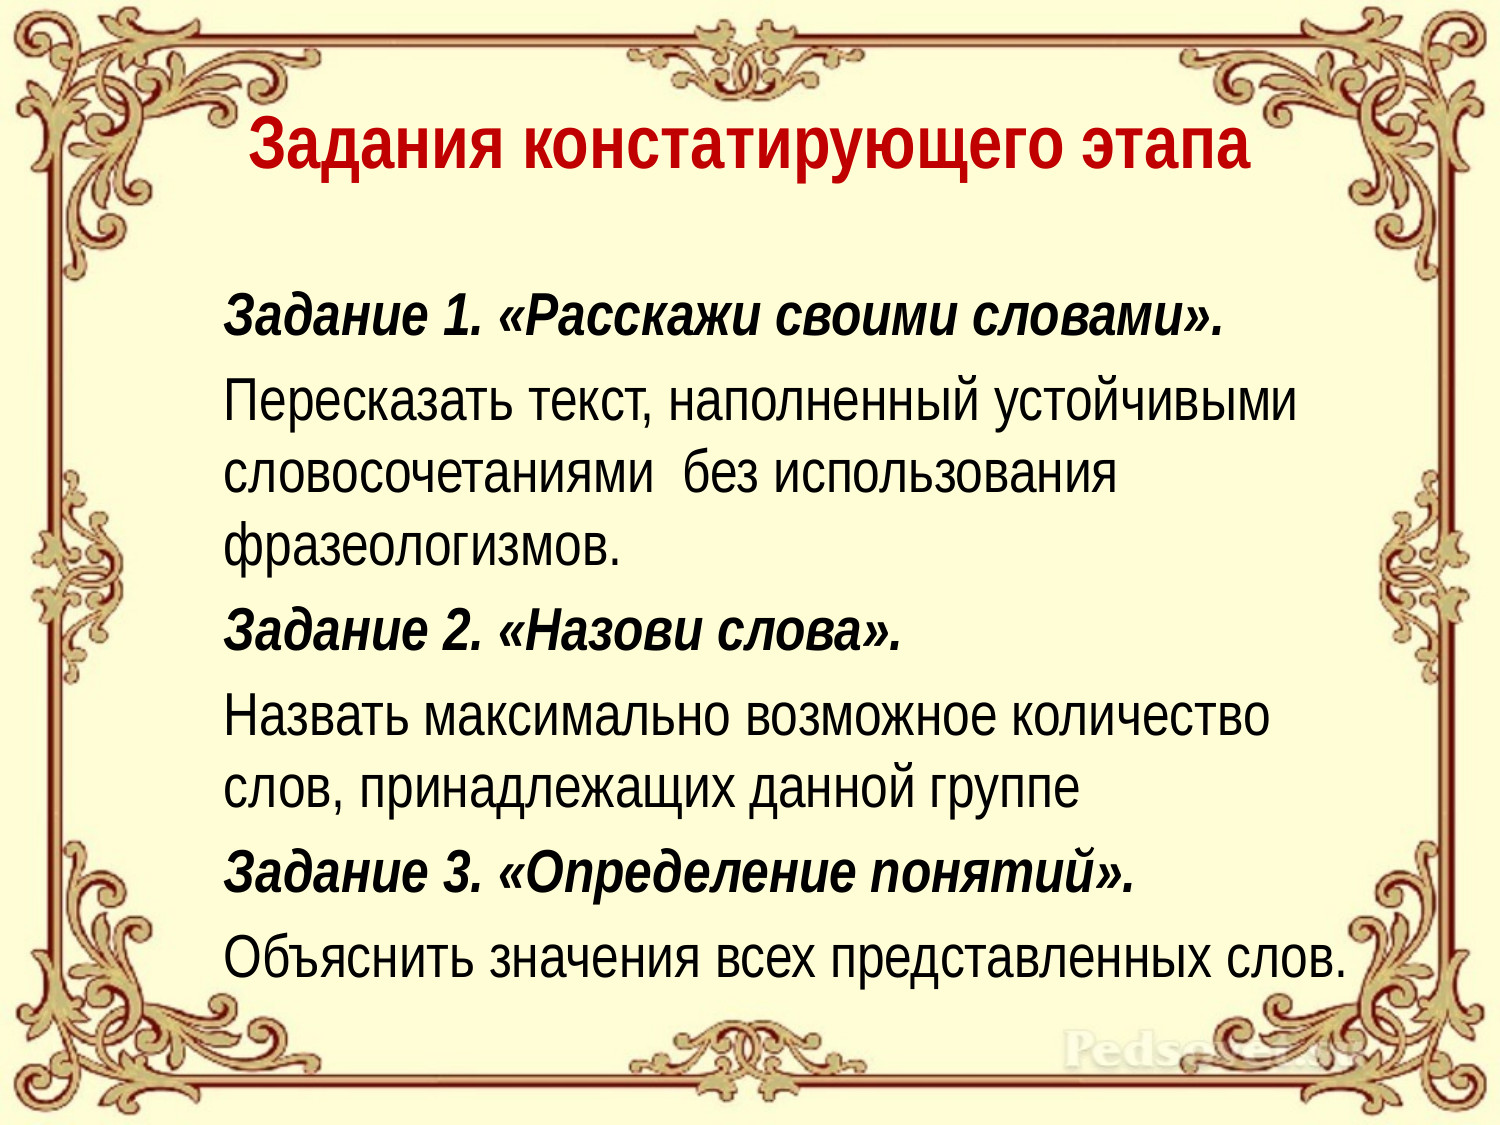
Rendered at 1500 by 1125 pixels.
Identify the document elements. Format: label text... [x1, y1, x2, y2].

title Задания констатирующего этапа [75, 45, 1425, 233]
list Задание 1. «Расскажи своими словами». Пересказать текст, наполненный устойчивыми словосочетаниями без использования фразеологизмов. Задание 2. «Назови слова». Назвать максимально возможное количество слов, принадлежащих данной группе Задание 3. «Определение понятий». Объяснить значения всех представленных слов. [150, 267, 1400, 1010]
picture [0, 0, 1500, 1125]
